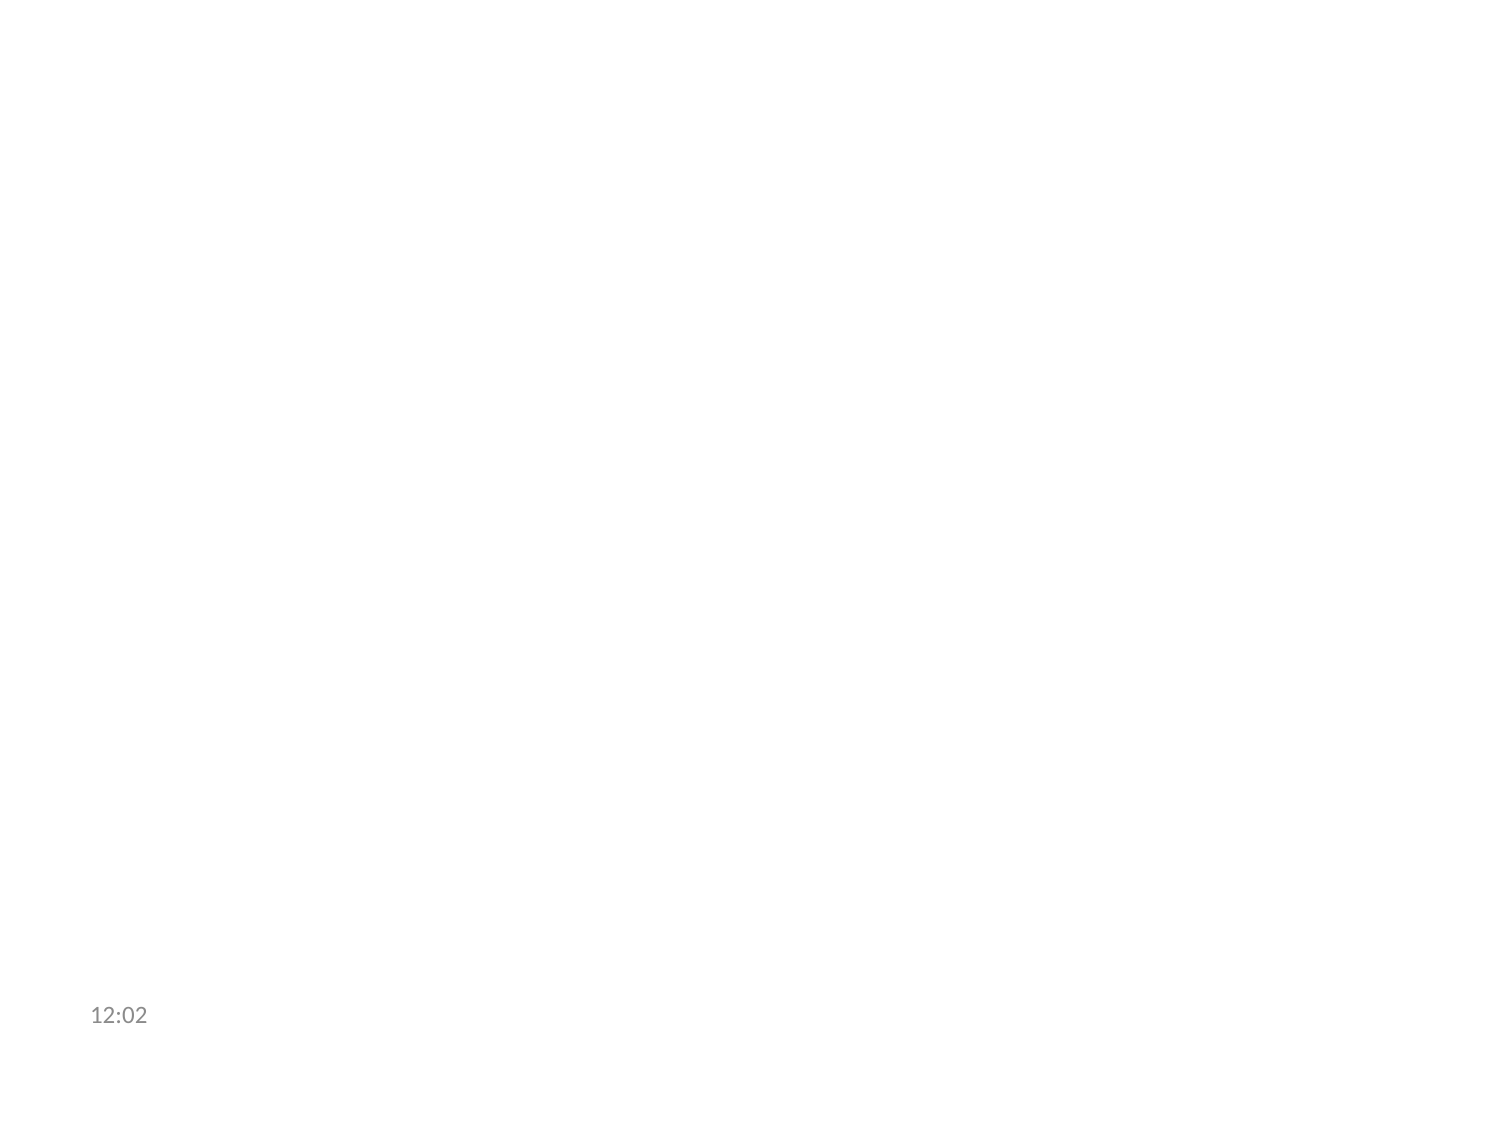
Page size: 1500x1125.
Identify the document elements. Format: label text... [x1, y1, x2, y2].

text_box 15:35 [75, 983, 425, 1044]
